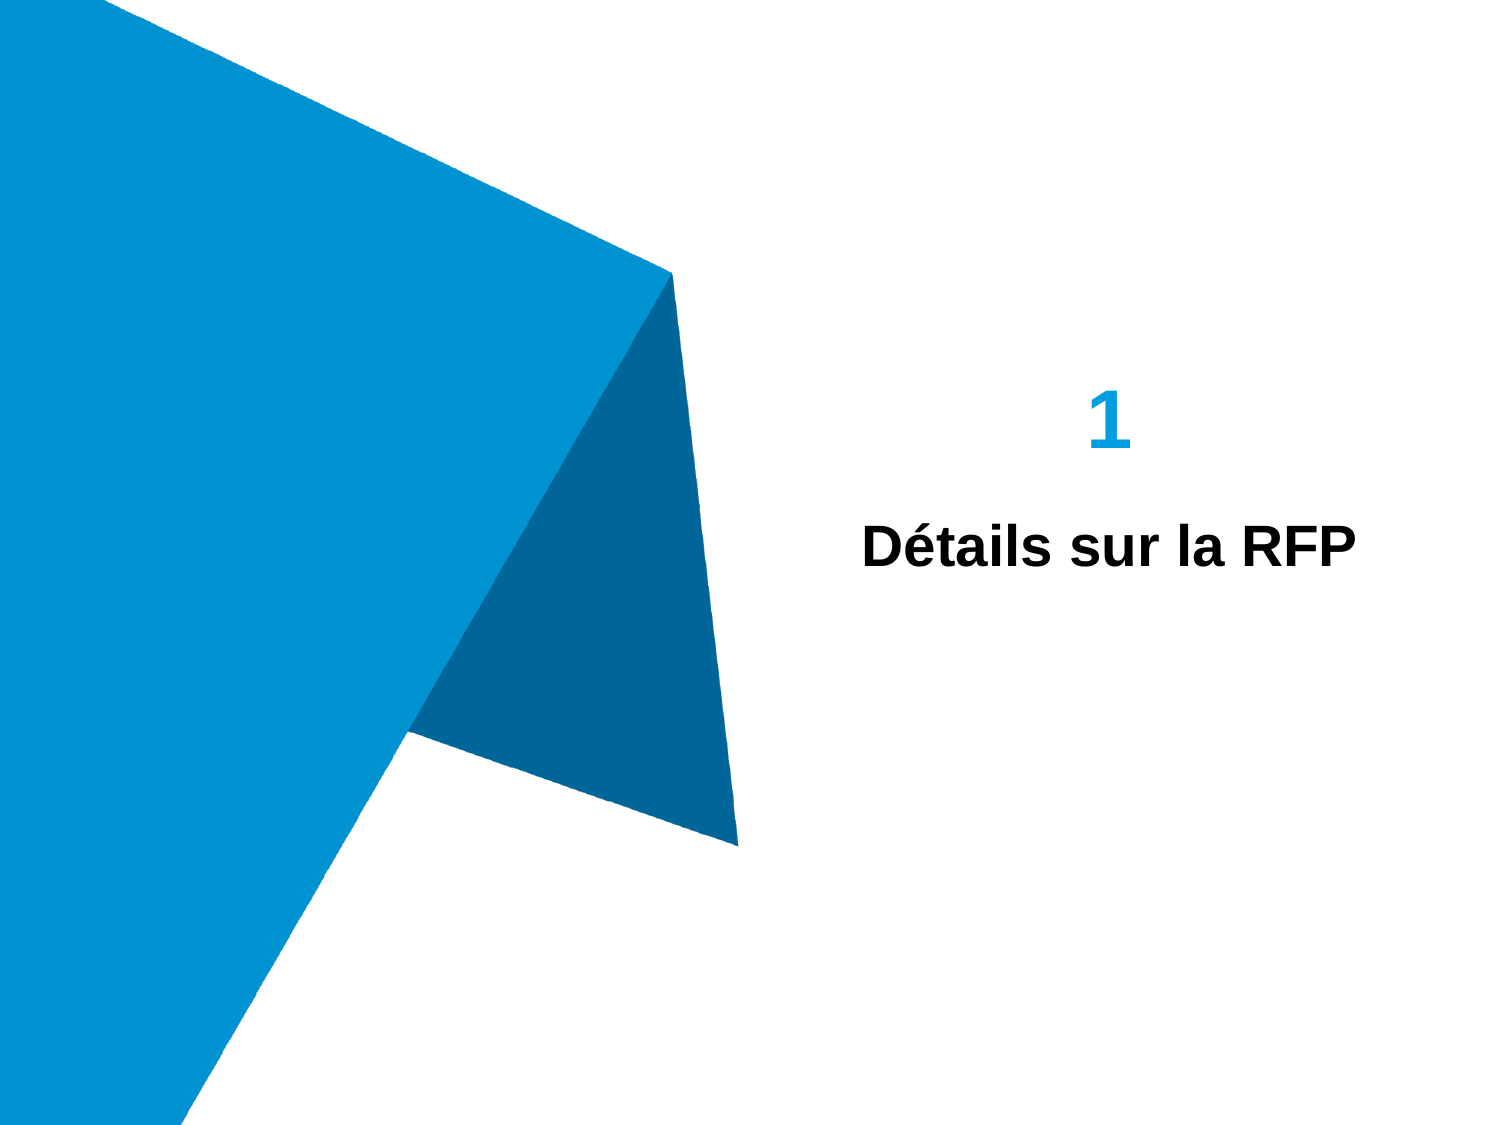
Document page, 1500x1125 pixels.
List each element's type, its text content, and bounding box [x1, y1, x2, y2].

picture [107, 0, 1500, 664]
title Détails sur la RFP [719, 493, 1500, 683]
list 1 [1051, 364, 1168, 466]
picture [182, 683, 1500, 1125]
